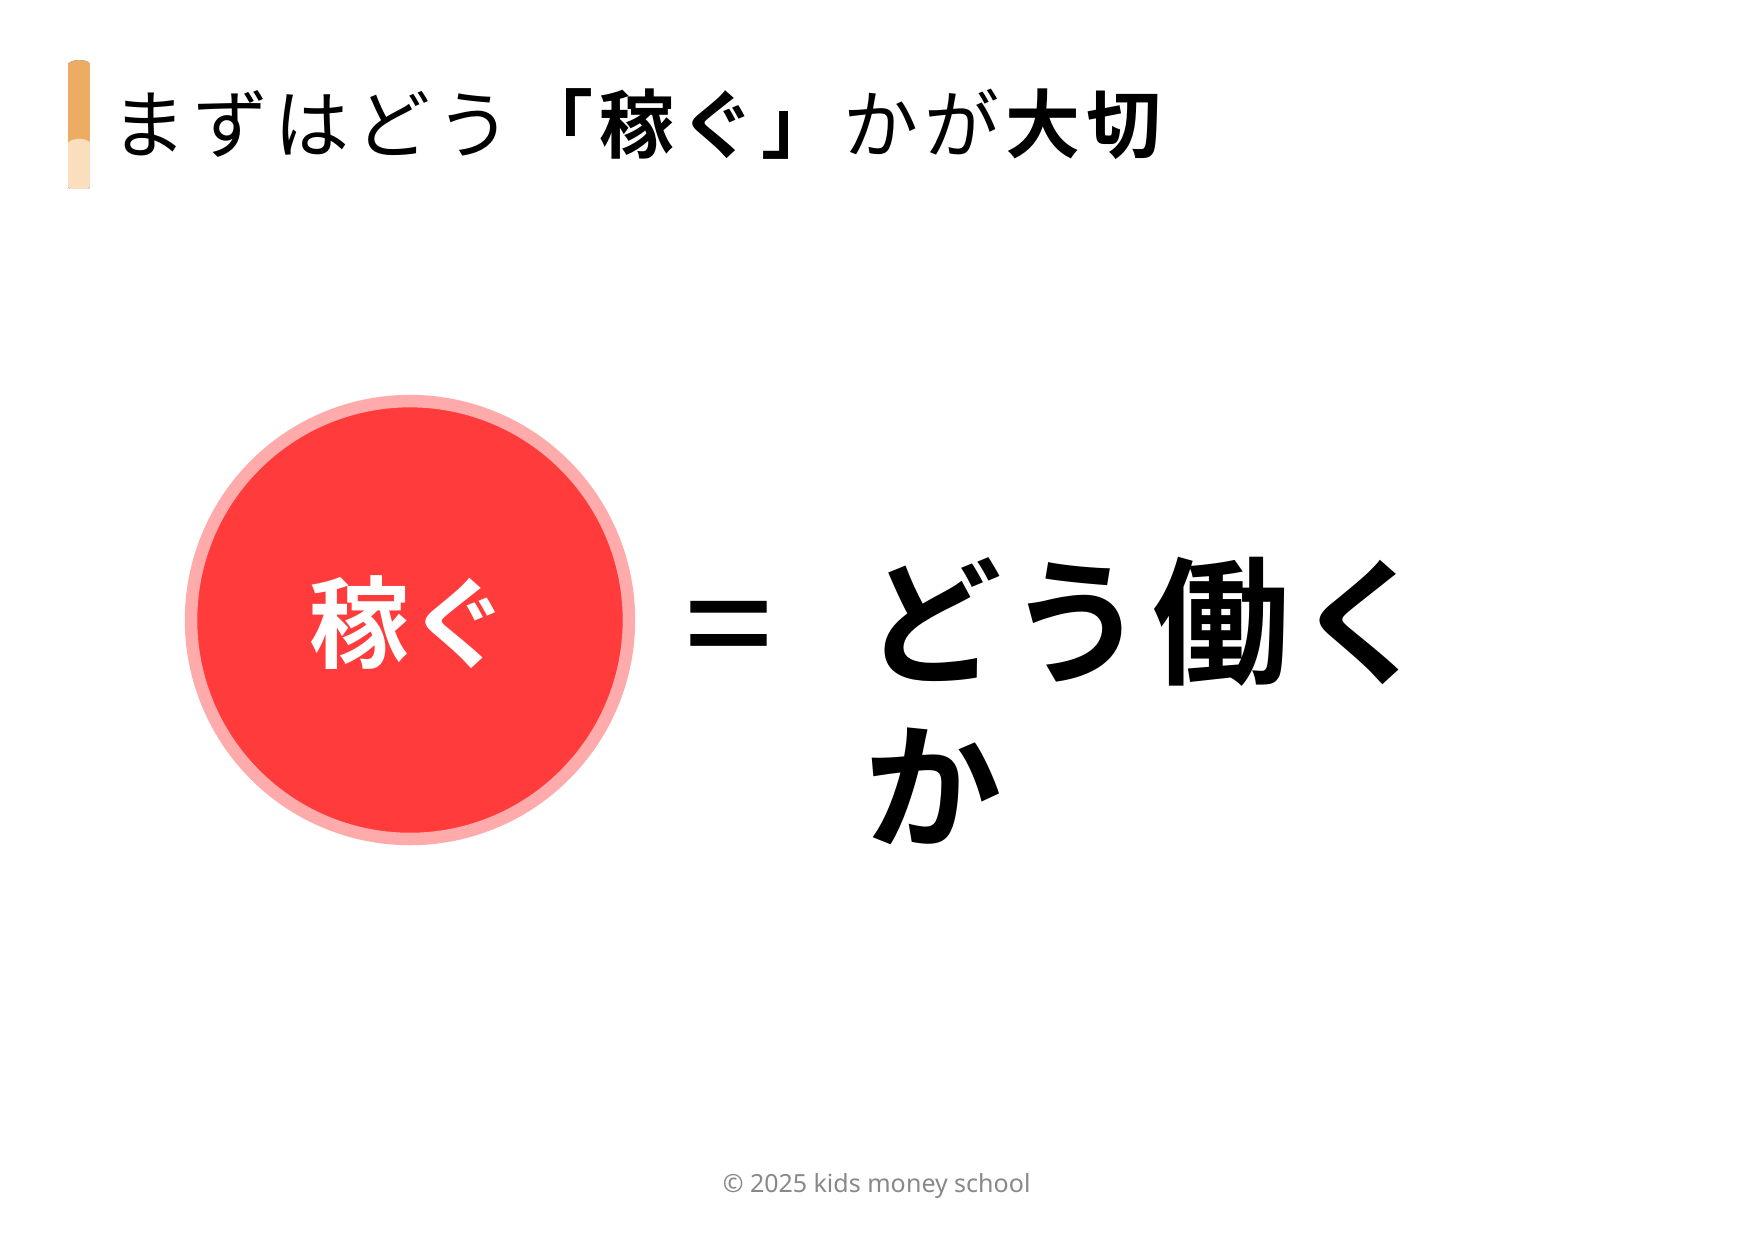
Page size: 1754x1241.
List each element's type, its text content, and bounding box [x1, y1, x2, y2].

text_box まずはどう「稼ぐ」かが大切 [96, 62, 1460, 183]
text_box = [666, 501, 846, 732]
text_box どう働くか [850, 521, 1588, 882]
picture [68, 59, 91, 189]
text_box 稼ぐ [188, 399, 632, 842]
